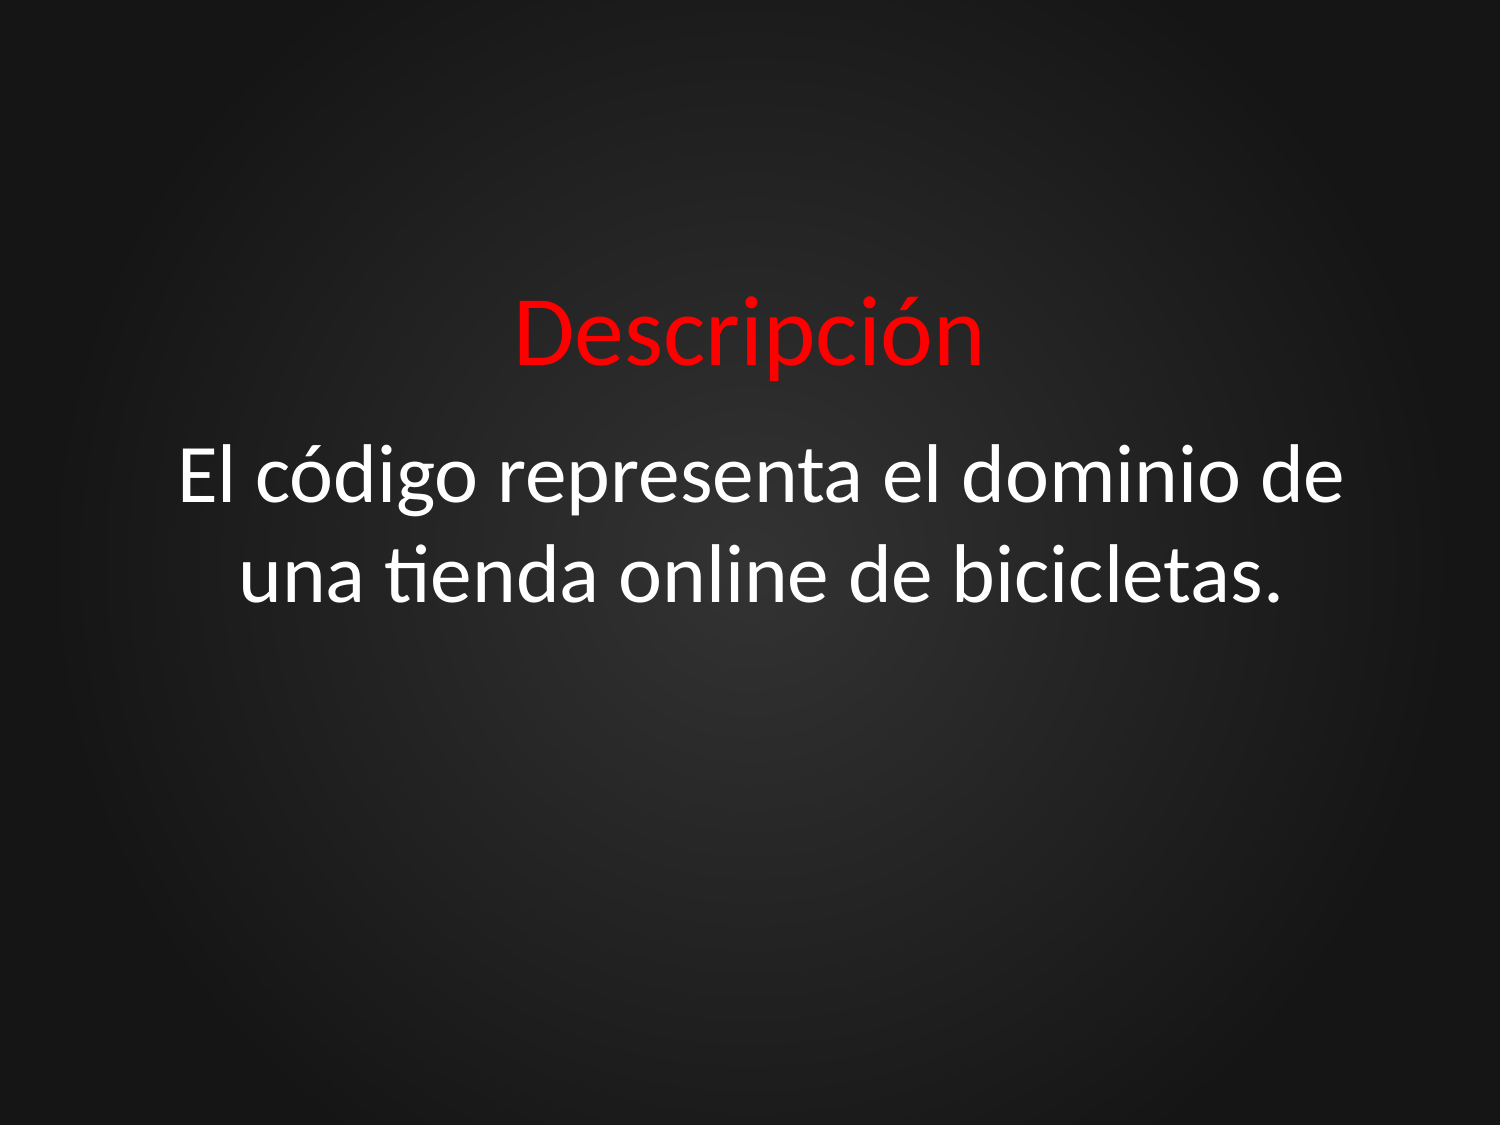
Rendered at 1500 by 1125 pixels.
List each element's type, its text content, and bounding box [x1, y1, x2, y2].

text_box El código representa el dominio de una tienda online de bicicletas. [100, 411, 1424, 626]
picture [0, 0, 1500, 1125]
title Descripción [74, 260, 1426, 391]
